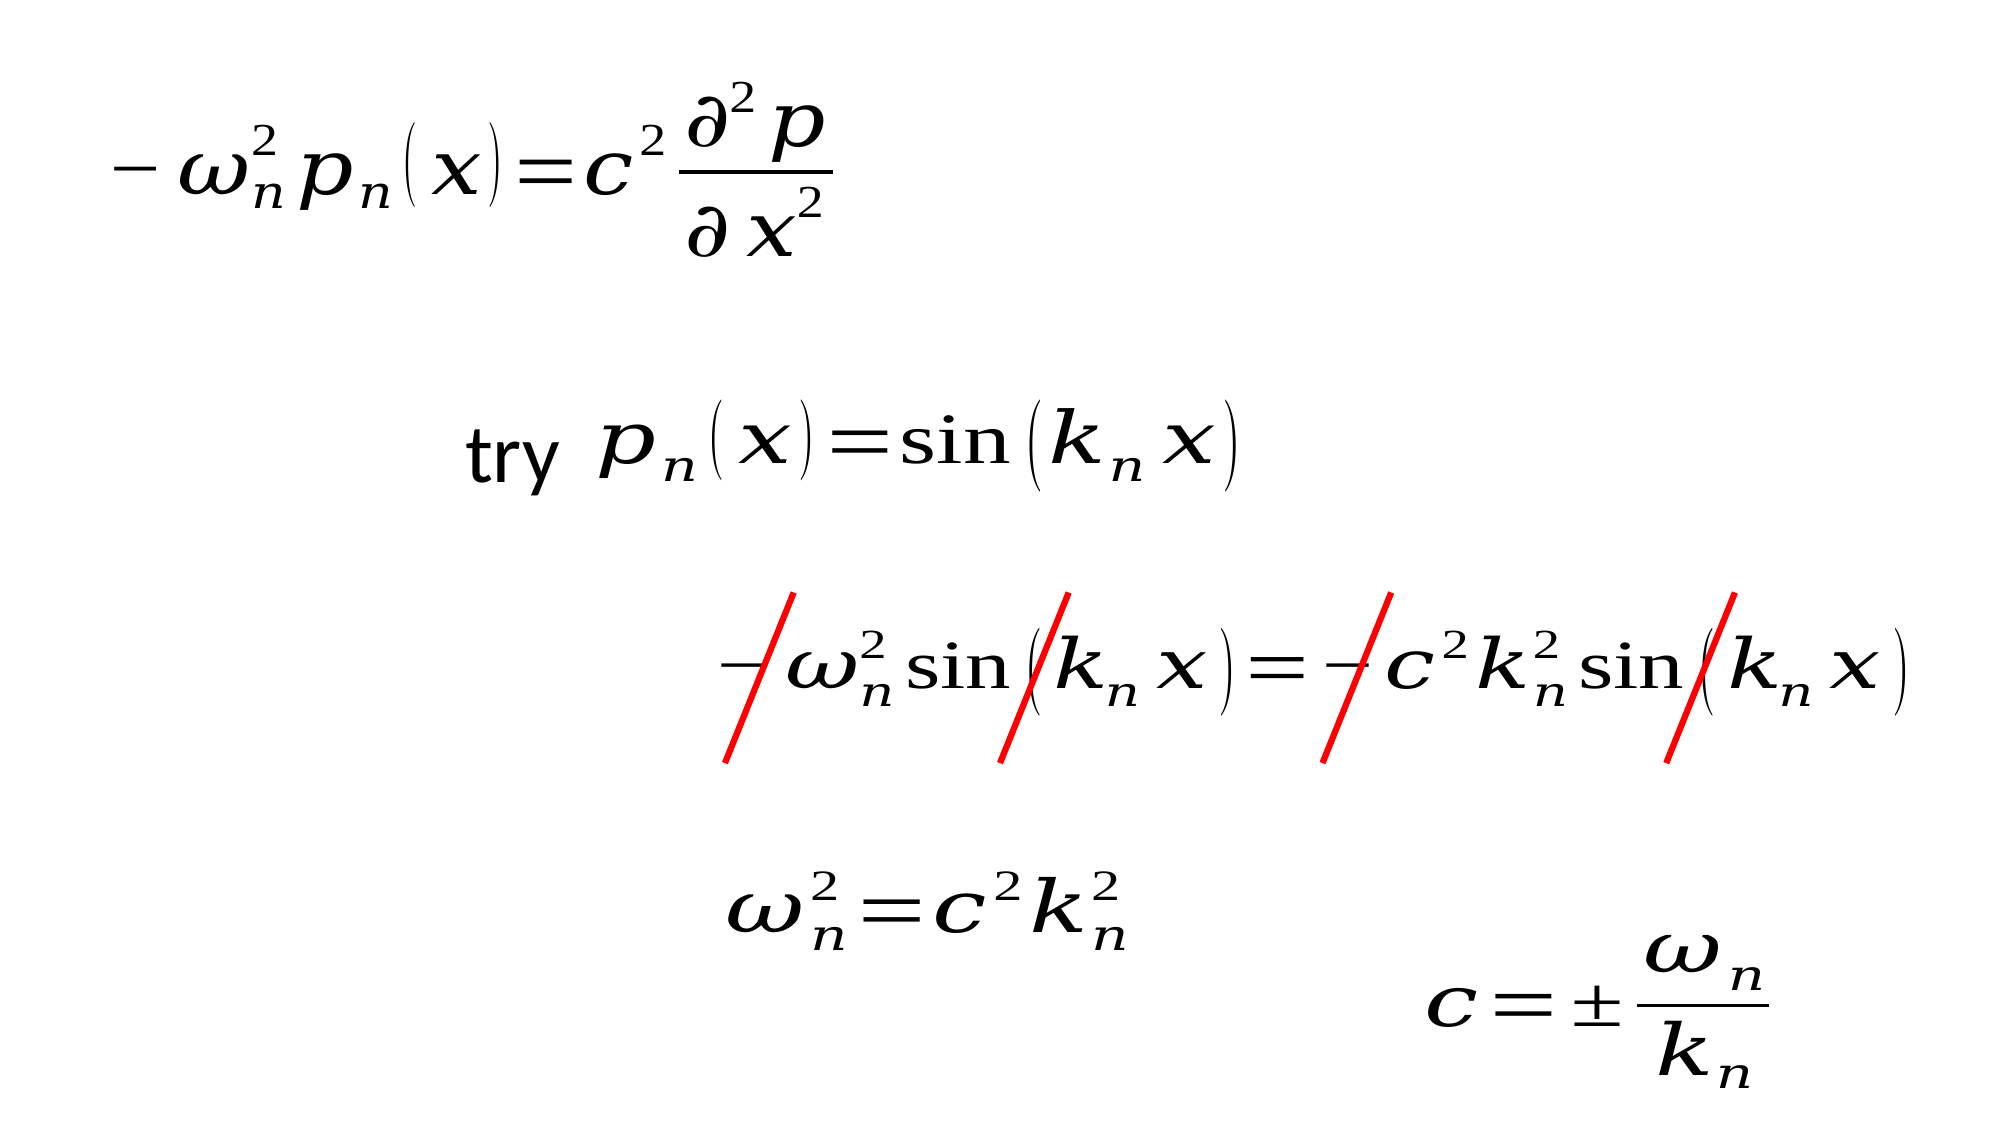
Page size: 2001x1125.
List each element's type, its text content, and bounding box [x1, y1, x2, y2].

text_box try [450, 391, 576, 507]
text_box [1666, 592, 1735, 764]
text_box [724, 592, 794, 764]
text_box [1322, 592, 1392, 764]
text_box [999, 592, 1069, 764]
